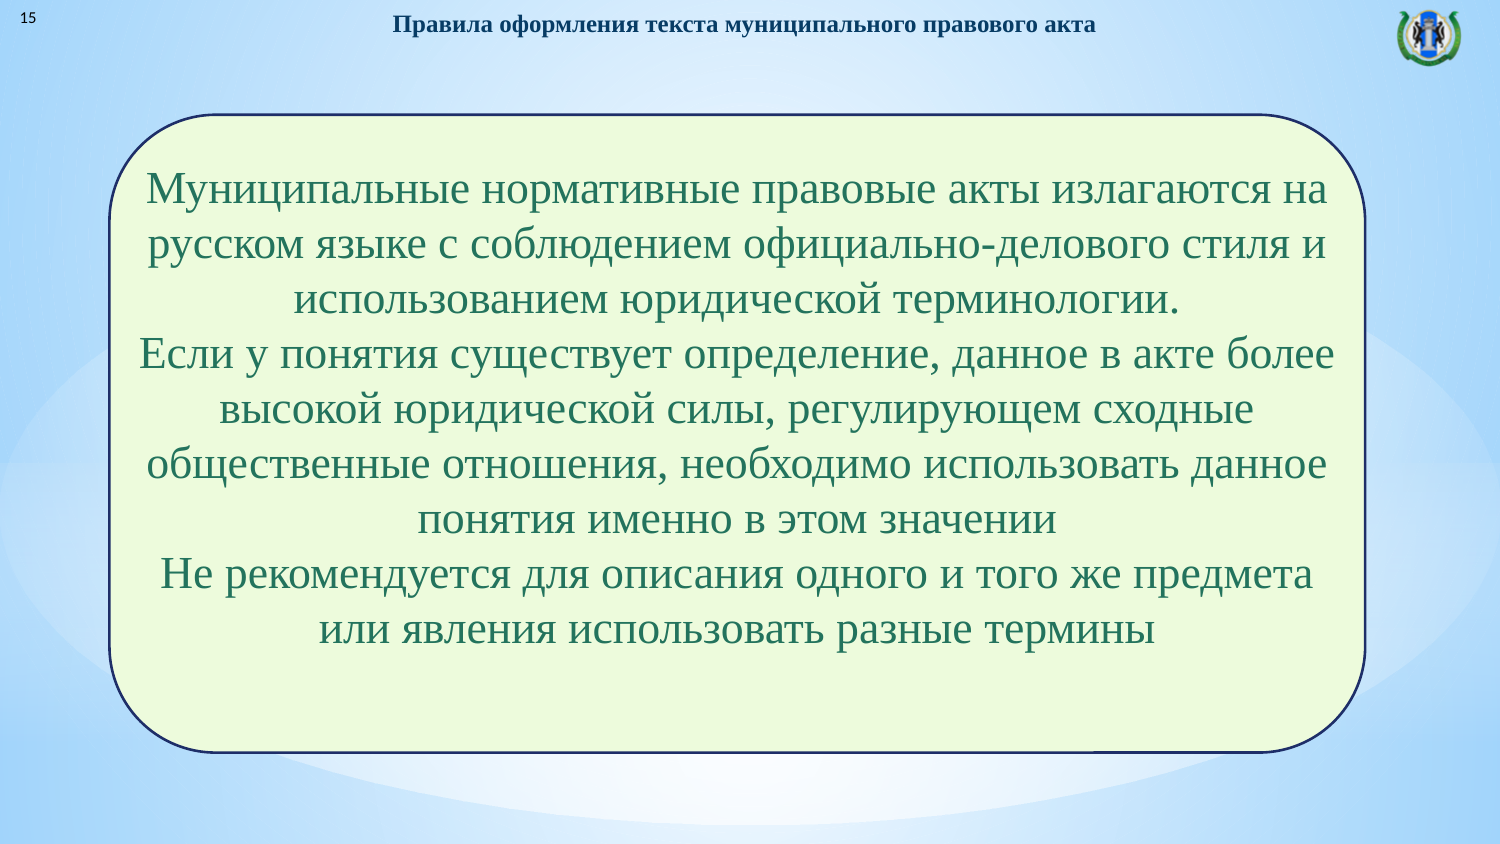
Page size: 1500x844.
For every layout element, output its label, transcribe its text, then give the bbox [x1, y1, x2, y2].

text_box [108, 178, 117, 690]
text_box [134, 113, 1340, 150]
text_box [1358, 179, 1367, 689]
text_box Муниципальные нормативные правовые акты излагаются на русском языке с соблюдением официально-делового стиля и использованием юридической терминологии. Если у понятия существует определение, данное в акте более высокой юридической силы, регулирующем сходные общественные отношения, необходимо использовать данное понятия именно в этом значении Не рекомендуется для описания одного и того же предмета или явления использовать разные термины [117, 150, 1358, 730]
slide_number 15 [3, 4, 54, 50]
text_box Правила оформления текста муниципального правового акта [124, 0, 1366, 45]
picture [1396, 8, 1462, 67]
text_box [148, 730, 1327, 754]
